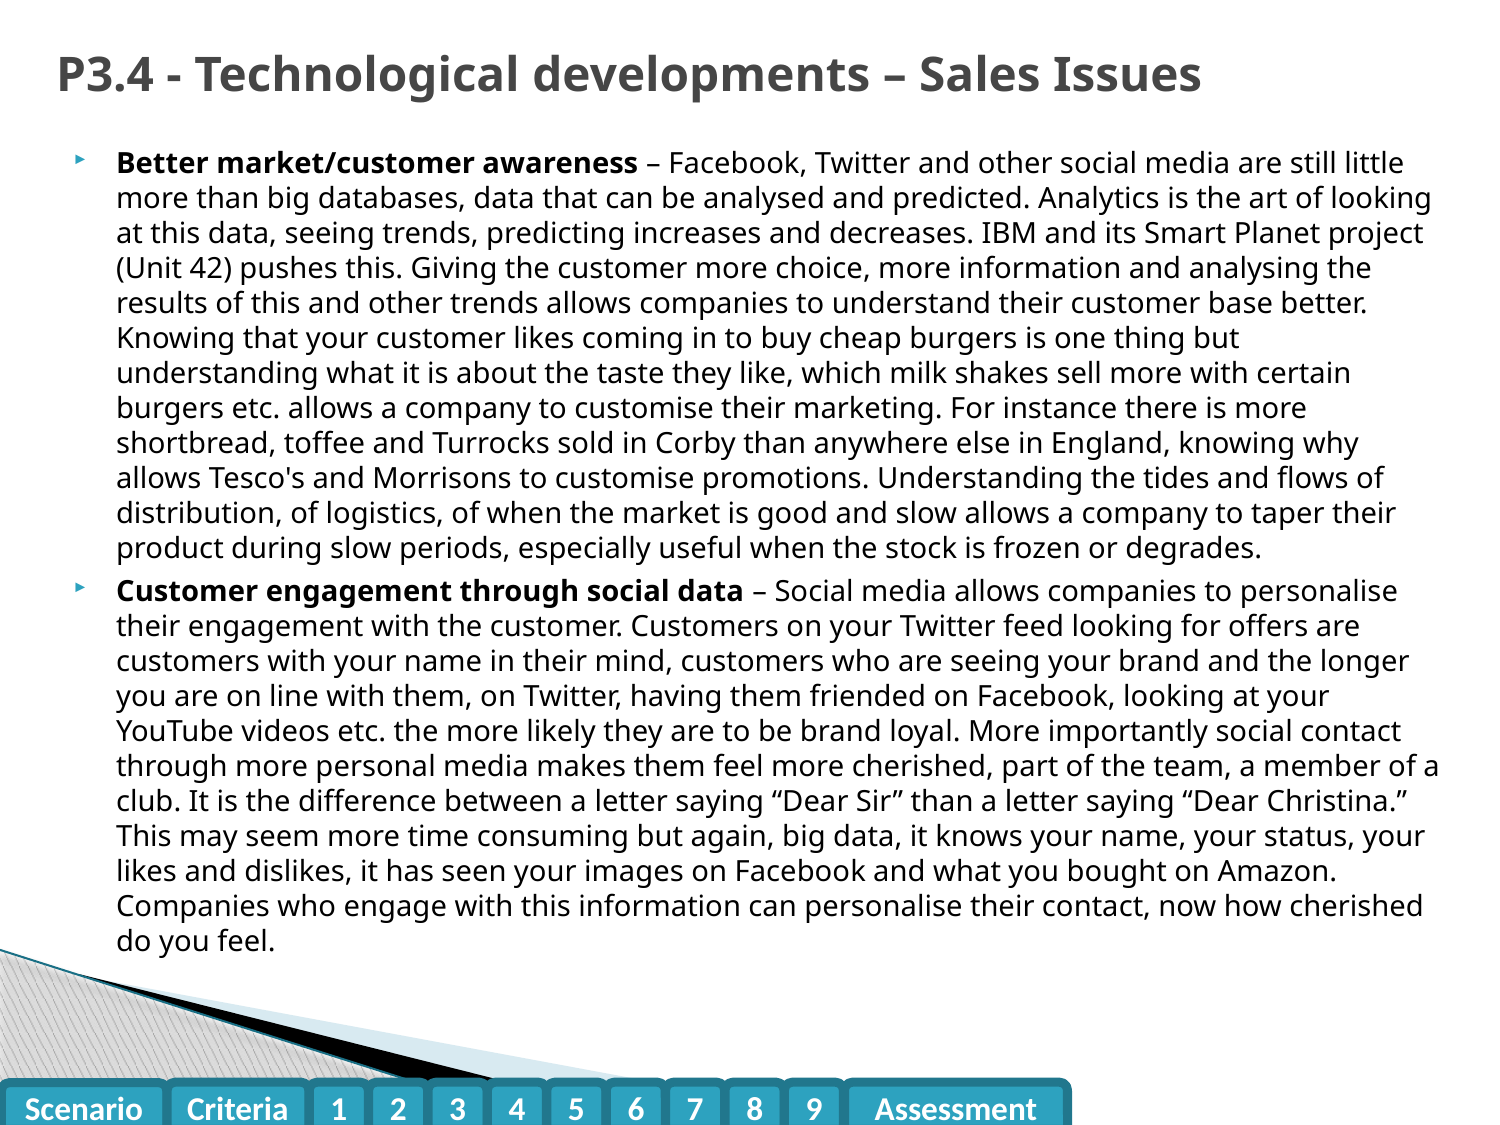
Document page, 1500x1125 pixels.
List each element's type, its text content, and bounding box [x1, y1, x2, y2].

title P3.4 - Technological developments – Sales Issues [41, 18, 1459, 126]
list Better market/customer awareness – Facebook, Twitter and other social media are still little more than big databases, data that can be analysed and predicted. Analytics is the art of looking at this data, seeing trends, predicting increases and decreases. IBM and its Smart Planet project (Unit 42) pushes this. Giving the customer more choice, more information and analysing the results of this and other trends allows companies to understand their customer base better. Knowing that your customer likes coming in to buy cheap burgers is one thing but understanding what it is about the taste they like, which milk shakes sell more with certain burgers etc. allows a company to customise their marketing. For instance there is more shortbread, toffee and Turrocks sold in Corby than anywhere else in England, knowing why allows Tesco's and Morrisons to customise promotions. Understanding the tides and flows of distribution, of logistics, of when the market is good and slow allows a company to taper their product during slow periods, especially useful when the stock is frozen or degrades. Customer engagement through social data – Social media allows companies to personalise their engagement with the customer. Customers on your Twitter feed looking for offers are customers with your name in their mind, customers who are seeing your brand and the longer you are on line with them, on Twitter, having them friended on Facebook, looking at your YouTube videos etc. the more likely they are to be brand loyal. More importantly social contact through more personal media makes them feel more cherished, part of the team, a member of a club. It is the difference between a letter saying “Dear Sir” than a letter saying “Dear Christina.” This may seem more time consuming but again, big data, it knows your name, your status, your likes and dislikes, it has seen your images on Facebook and what you bought on Amazon. Companies who engage with this information can personalise their contact, now how cherished do you feel. [41, 137, 1460, 1035]
